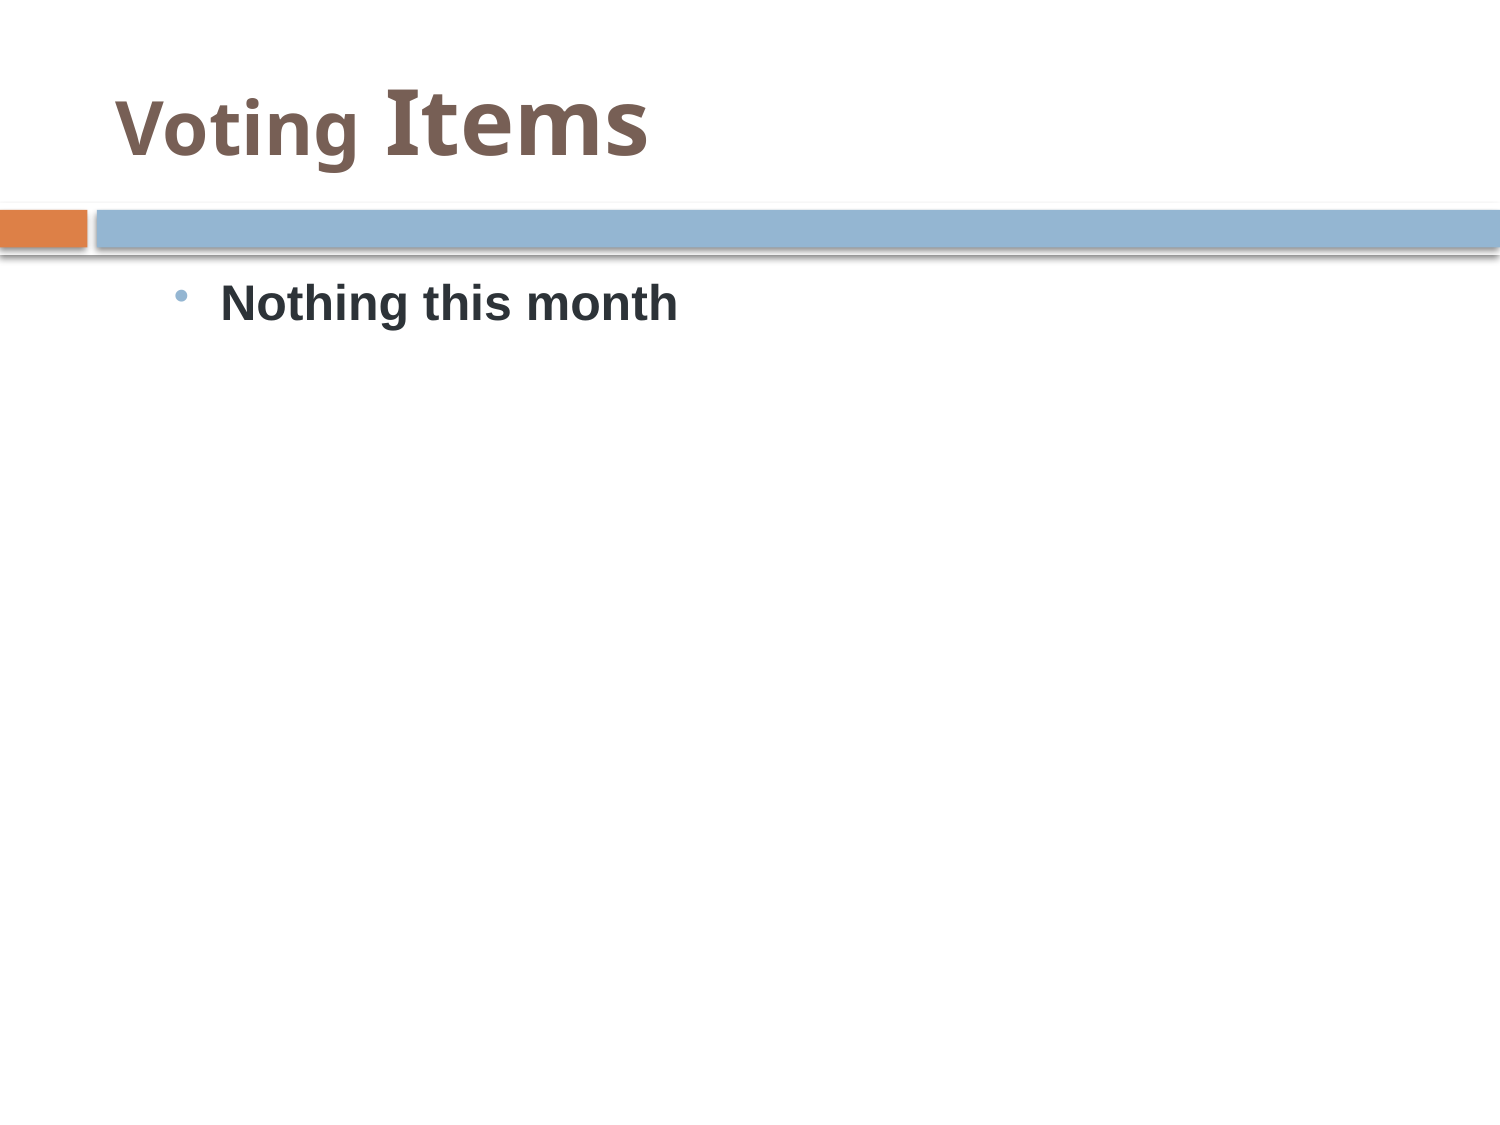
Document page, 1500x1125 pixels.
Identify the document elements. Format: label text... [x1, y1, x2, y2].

list Nothing this month [100, 262, 1439, 1001]
title Voting Items [100, 37, 1439, 201]
